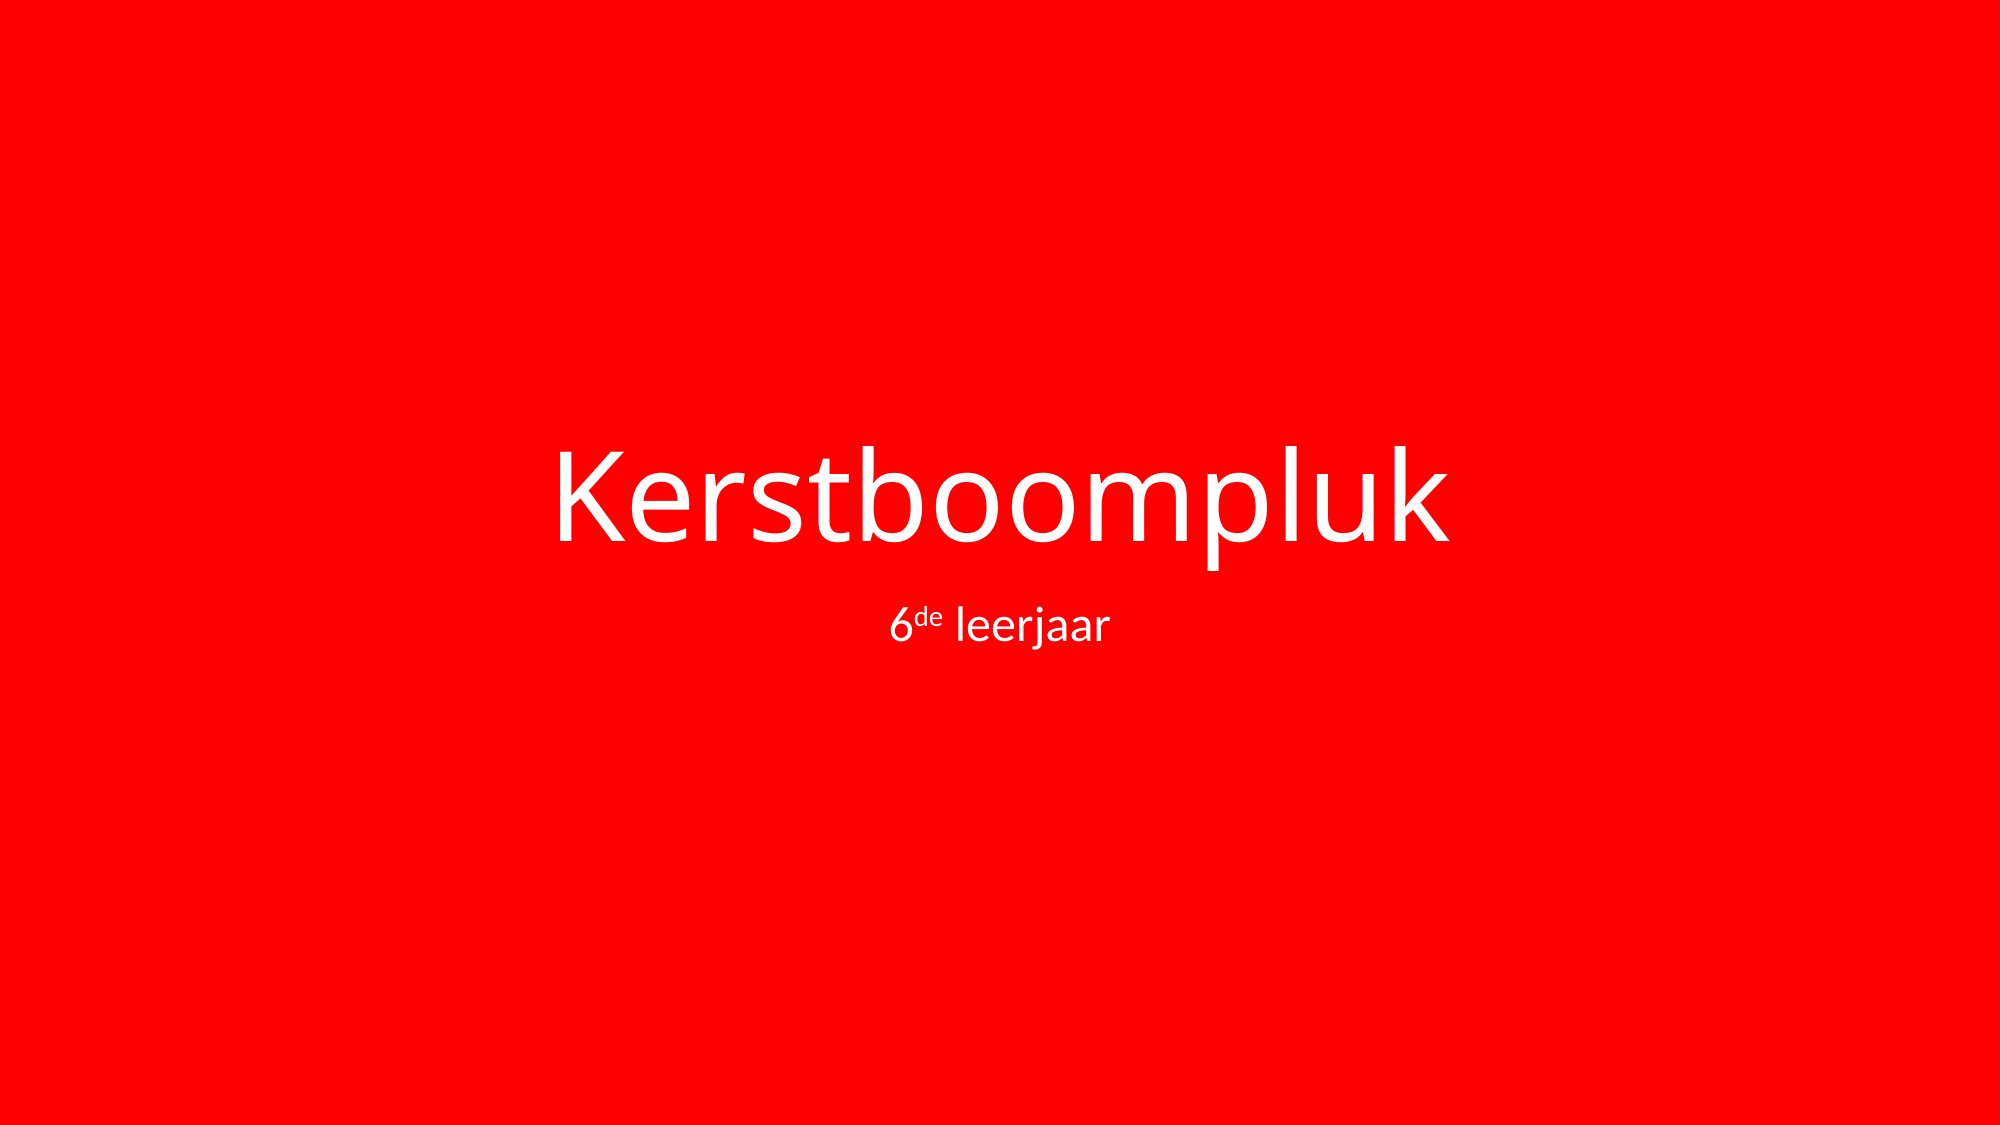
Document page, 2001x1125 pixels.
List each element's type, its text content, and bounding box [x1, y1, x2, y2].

subtitle 6de leerjaar [249, 590, 1750, 863]
title Kerstboompluk [249, 184, 1750, 576]
